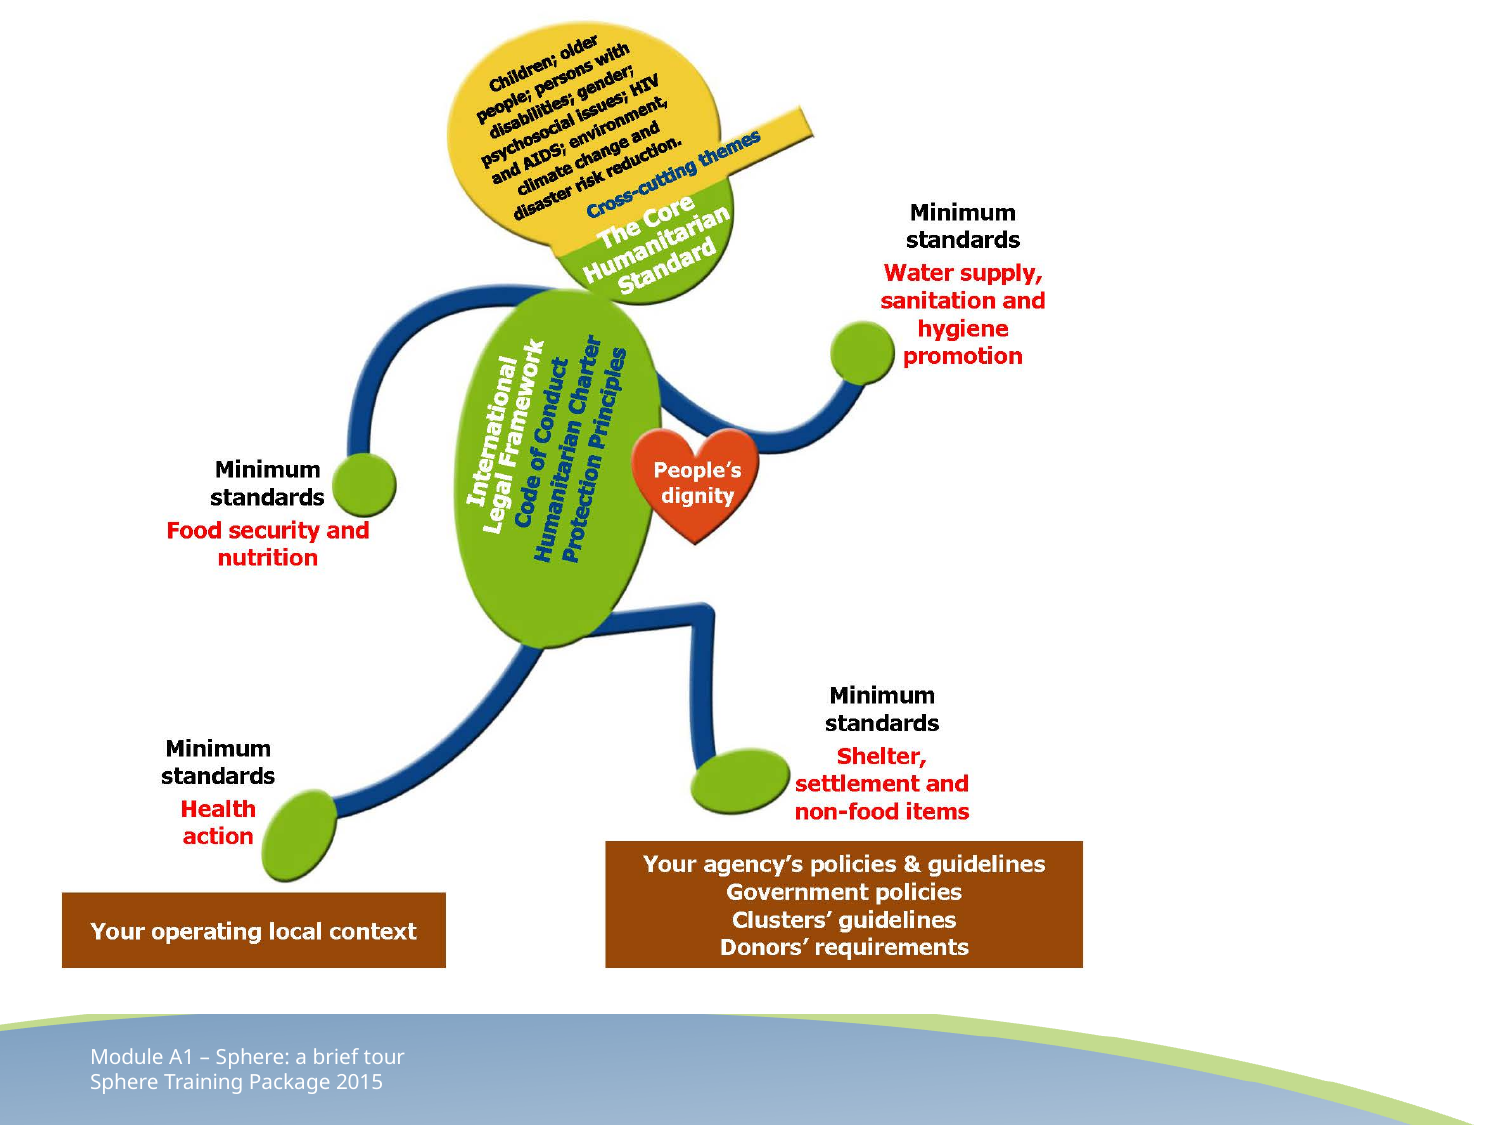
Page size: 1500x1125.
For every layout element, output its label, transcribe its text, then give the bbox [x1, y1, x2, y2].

picture [0, 0, 1500, 1125]
footer Module A1 – Sphere: a brief tour Sphere Training Package 2015 [75, 1038, 1109, 1099]
